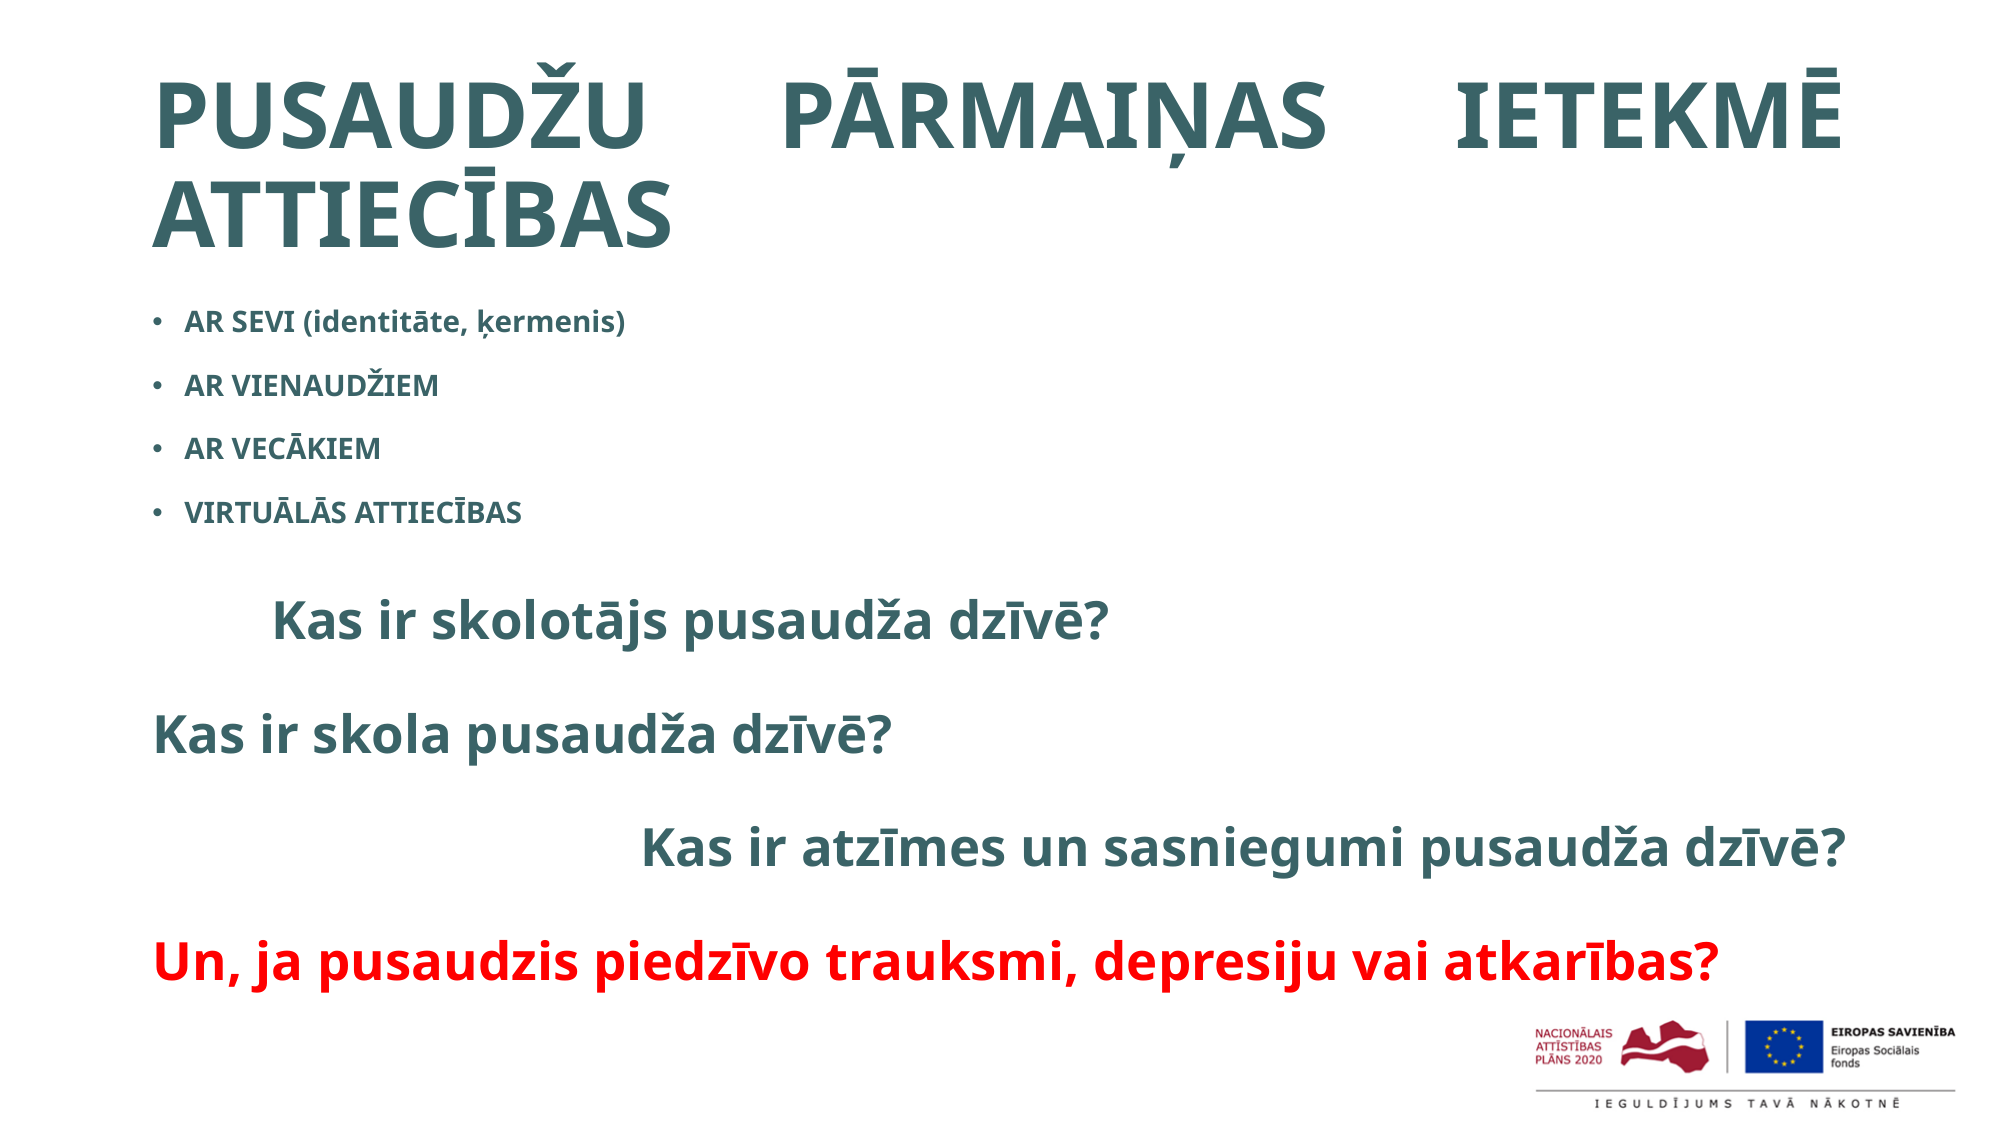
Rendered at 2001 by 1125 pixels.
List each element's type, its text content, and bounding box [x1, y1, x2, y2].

title PUSAUDŽU PĀRMAIŅAS IETEKMĒ ATTIECĪBAS [137, 59, 1863, 278]
picture [1527, 1017, 1968, 1114]
list AR SEVI (identitāte, ķermenis) AR VIENAUDŽIEM AR VECĀKIEM VIRTUĀLĀS ATTIECĪBAS Kas ir skolotājs pusaudža dzīvē? Kas ir skola pusaudža dzīvē? Kas ir atzīmes un sasniegumi pusaudža dzīvē? Un, ja pusaudzis piedzīvo trauksmi, depresiju vai atkarības? [137, 299, 1863, 1014]
